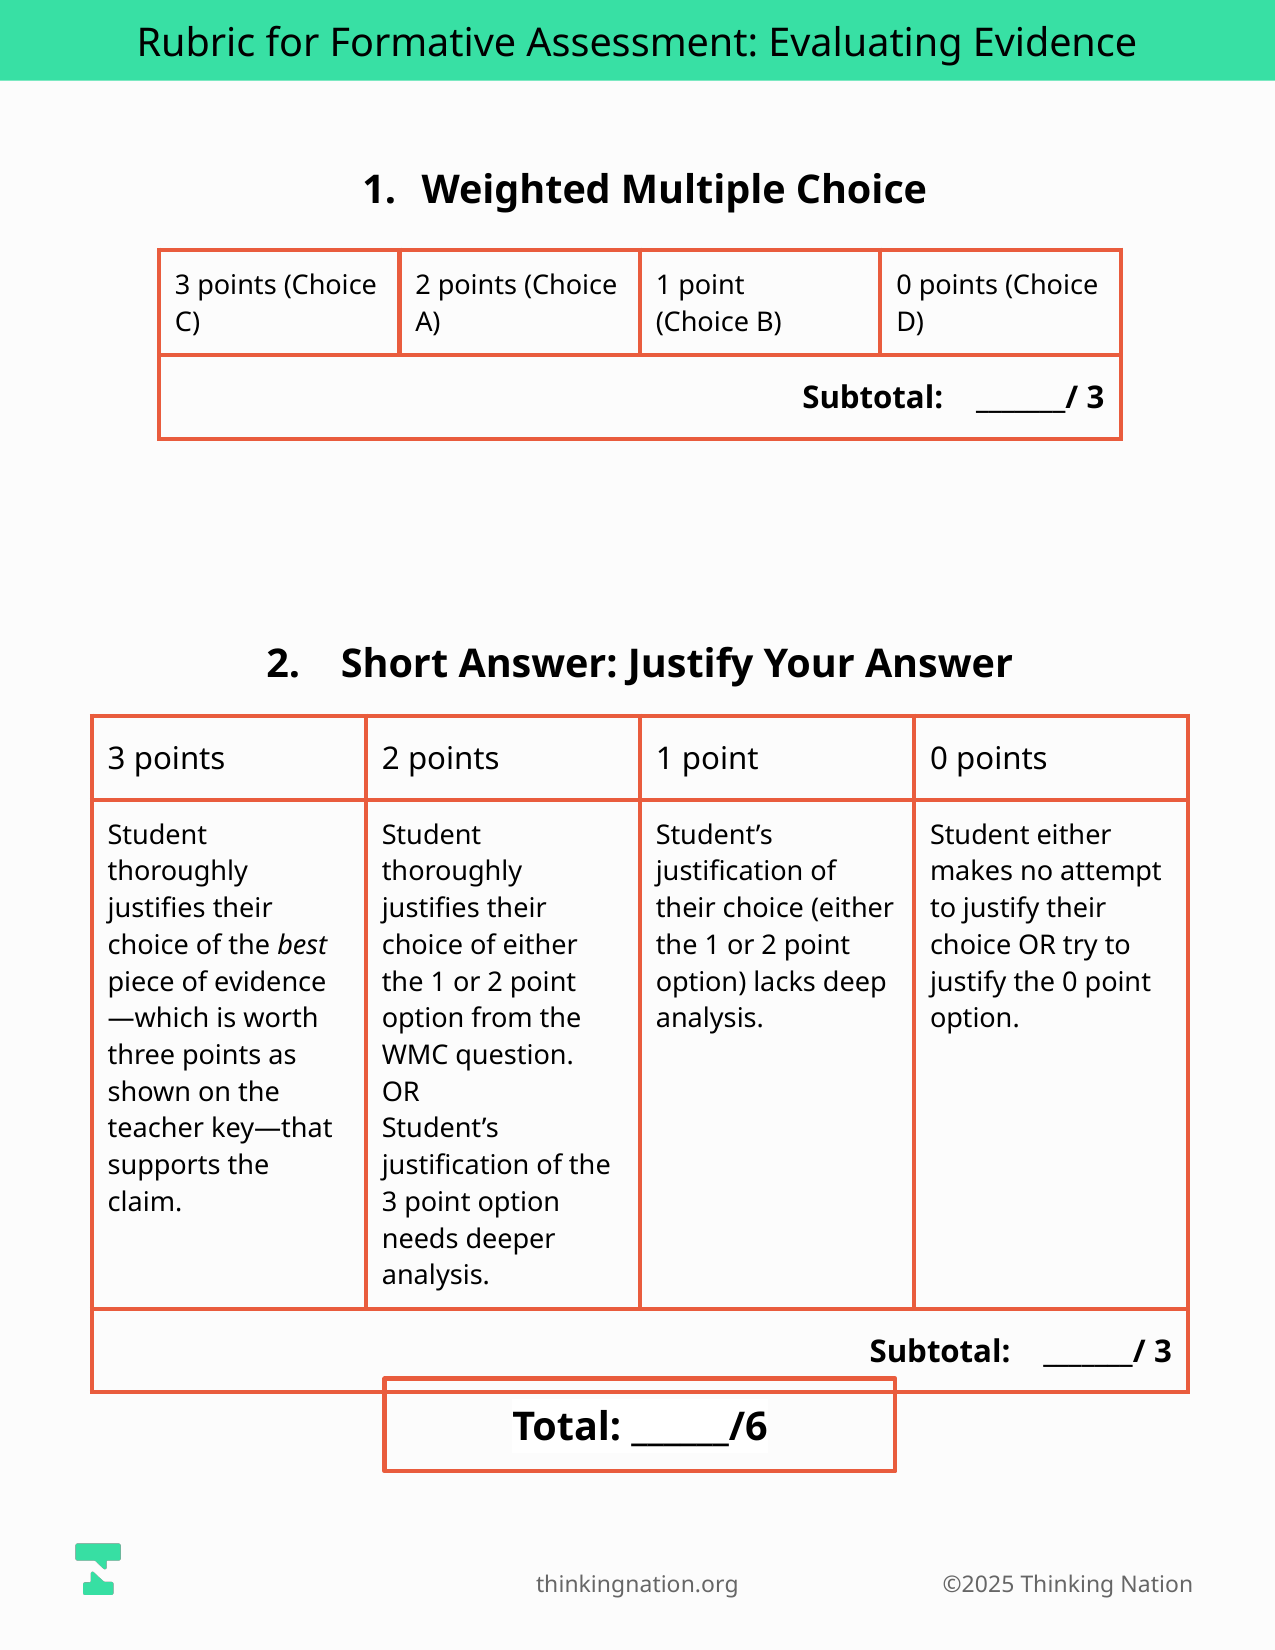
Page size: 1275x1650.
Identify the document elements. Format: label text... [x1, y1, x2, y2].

table_header 0 points (Choice D) [882, 252, 1119, 353]
text_box Rubric for Formative Assessment: Evaluating Evidence [0, 0, 1275, 81]
text_box ©2025 Thinking Nation [907, 1553, 1210, 1605]
text_box 2. Short Answer: Justify Your Answer [205, 622, 1075, 693]
table_cell Student’s justification of their choice (either the 1 or 2 point option) lacks deep analysis. [642, 802, 912, 1307]
picture [62, 1533, 134, 1605]
text_box thinkingnation.org [486, 1553, 789, 1605]
table_cell Subtotal: _______/ 3 [94, 1311, 1186, 1390]
table_header 2 points (Choice A) [402, 252, 638, 353]
text_box Total: ______/6 [384, 1378, 896, 1472]
table_cell Student either makes no attempt to justify their choice OR try to justify the 0 point option. [916, 802, 1186, 1307]
table_header 2 points [368, 718, 638, 798]
text_box Weighted Multiple Choice [277, 147, 1003, 218]
table_cell Subtotal: _______/ 3 [161, 357, 1119, 437]
table_header 0 points [916, 718, 1186, 798]
table_header 1 point (Choice B) [642, 252, 878, 353]
table_header 3 points [94, 718, 364, 798]
table_header 1 point [642, 718, 912, 798]
table_cell Student thoroughly justifies their choice of either the 1 or 2 point option from the WMC question. OR Student’s justification of the 3 point option needs deeper analysis. [368, 802, 638, 1307]
table_header 3 points (Choice C) [161, 252, 397, 353]
table_cell Student thoroughly justifies their choice of the best piece of evidence—which is worth three points as shown on the teacher key—that supports the claim. [94, 802, 364, 1307]
